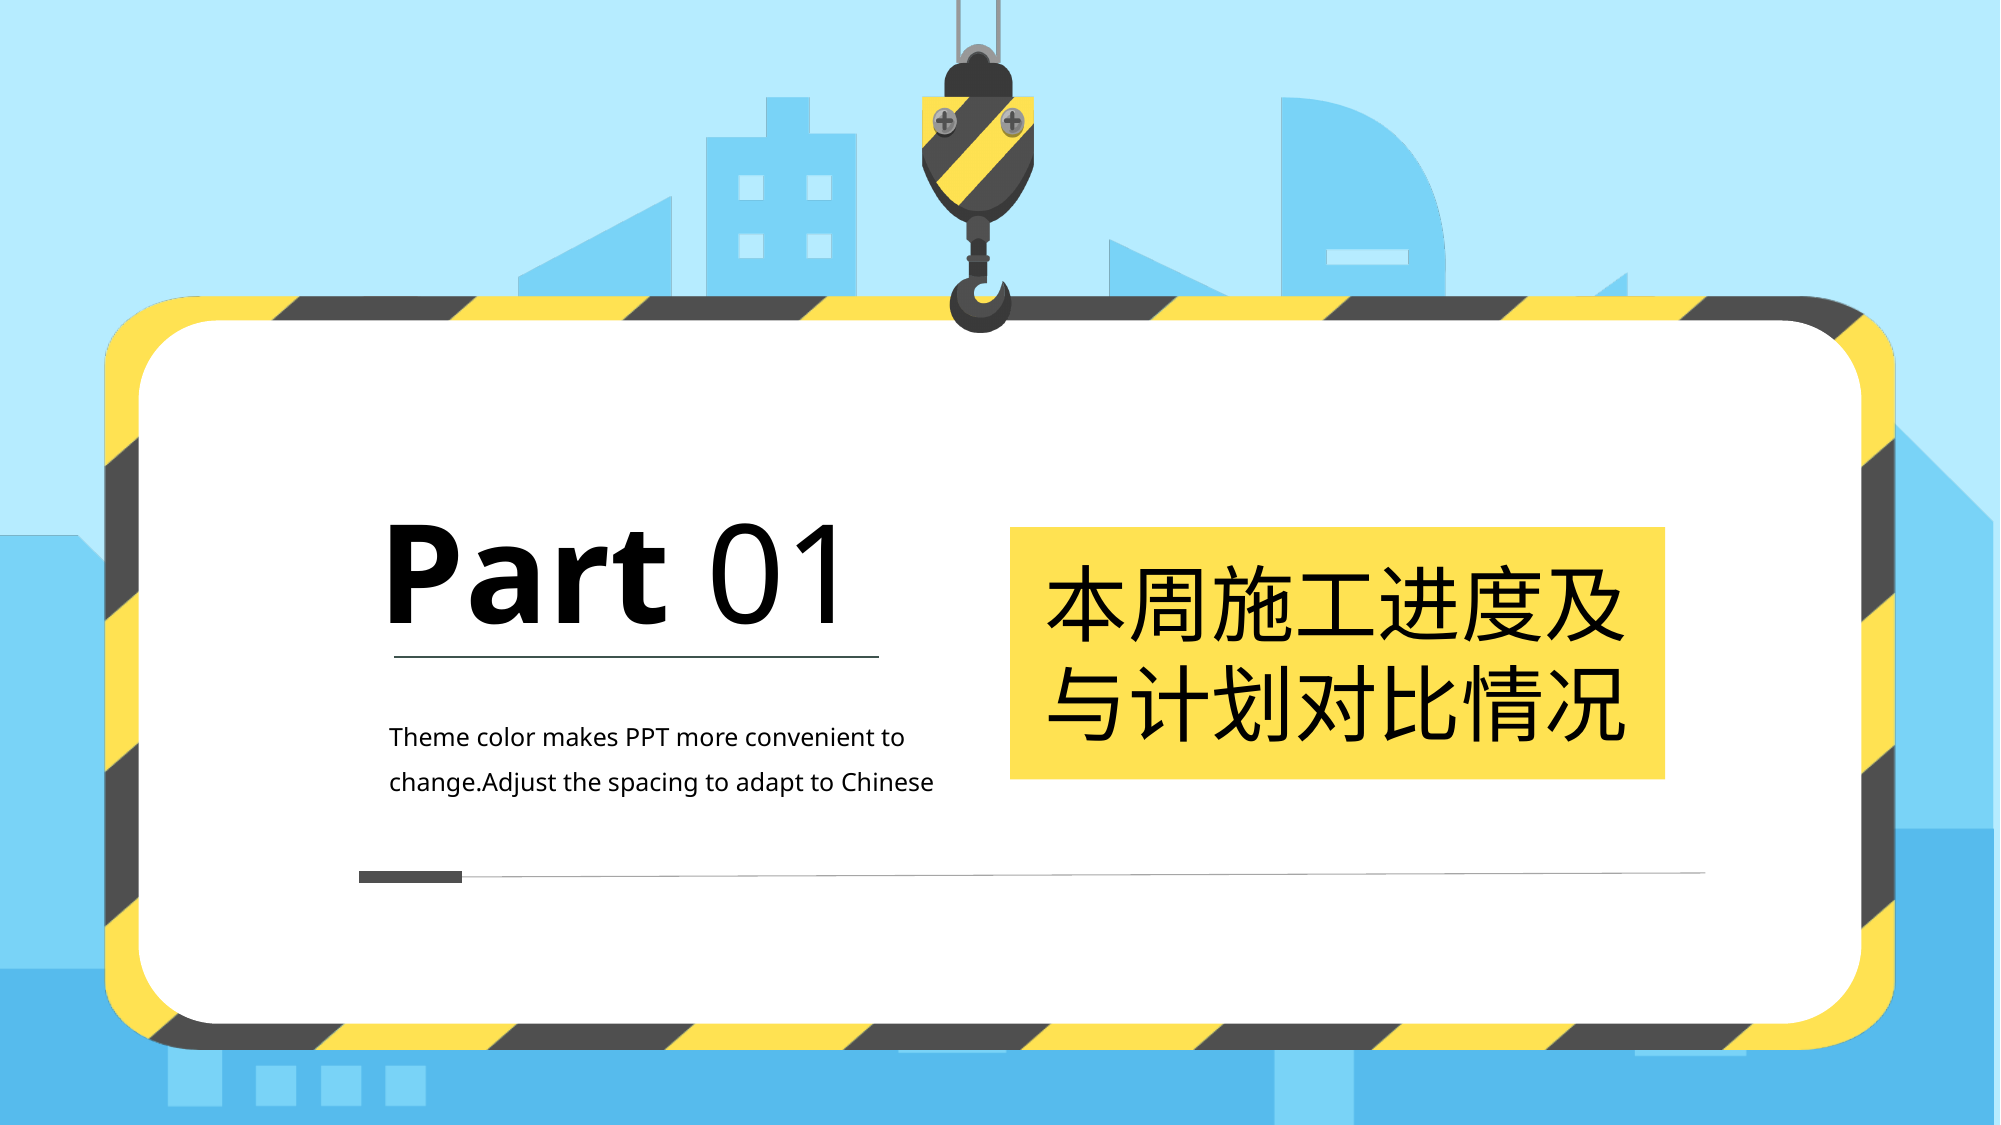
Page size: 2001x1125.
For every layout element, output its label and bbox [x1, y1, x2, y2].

text_box [461, 872, 1706, 877]
picture [0, 0, 2000, 1125]
